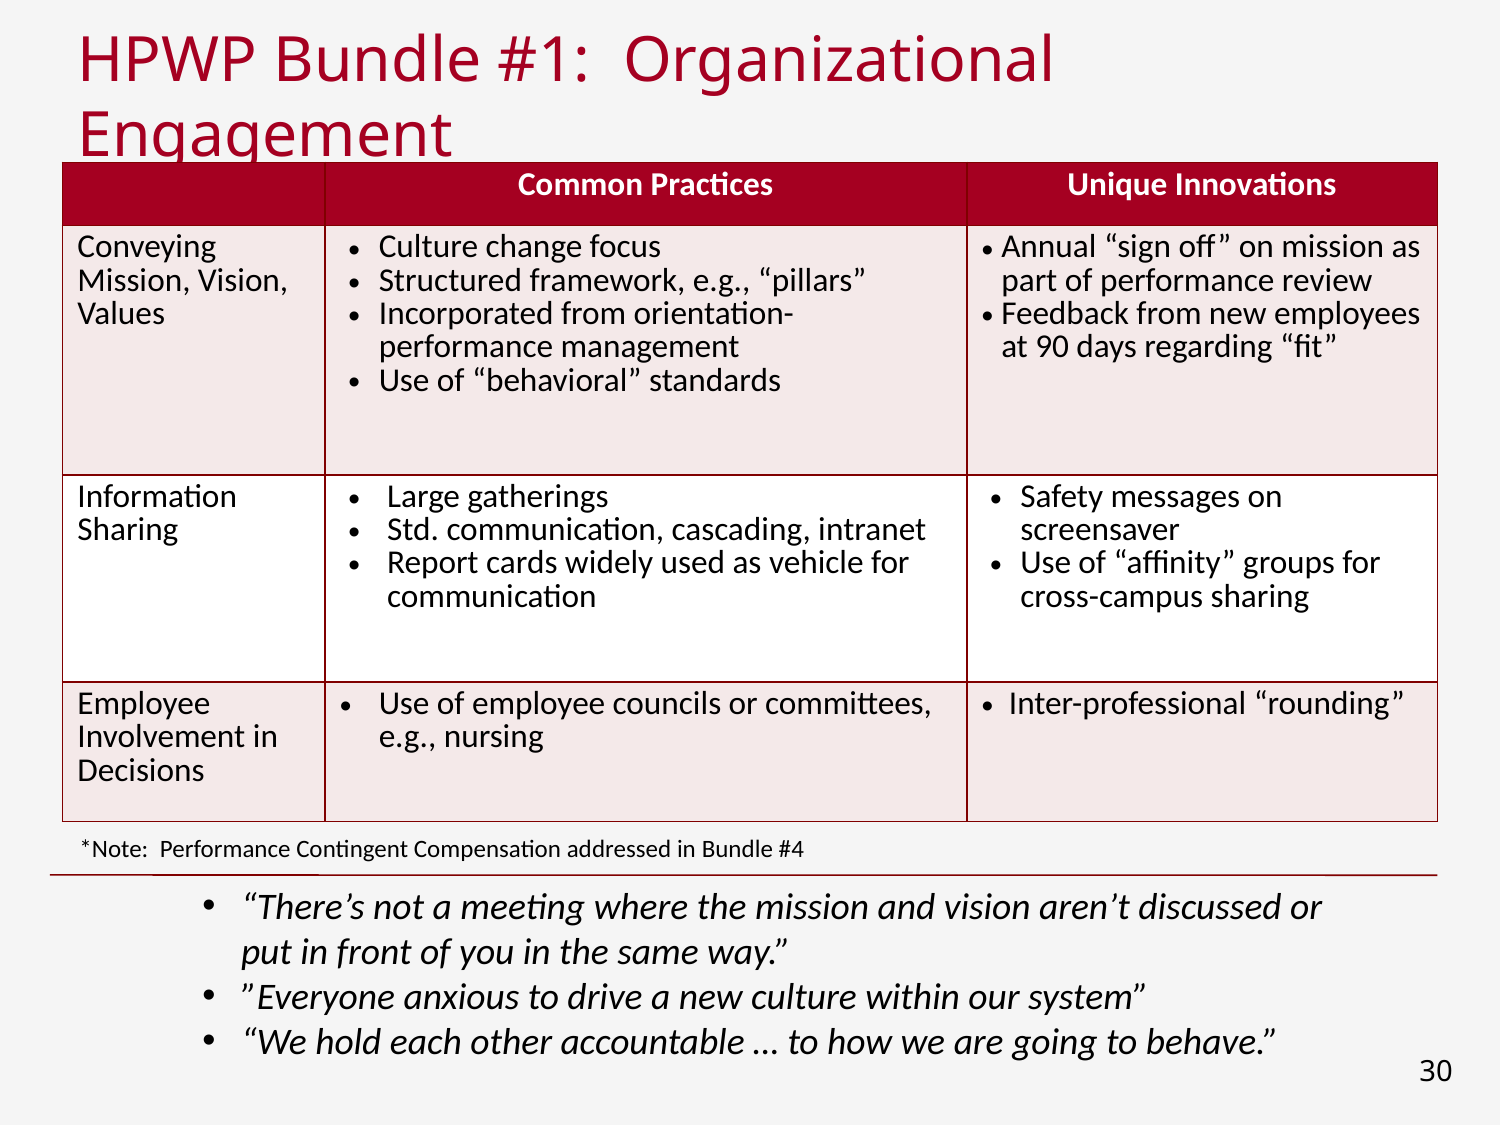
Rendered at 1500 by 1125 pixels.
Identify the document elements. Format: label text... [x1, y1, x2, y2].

table_cell Annual “sign off” on mission as part of performance review Feedback from new employees at 90 days regarding “fit” [968, 226, 1437, 474]
table_cell Safety messages on screensaver Use of “affinity” groups for cross-campus sharing [968, 476, 1437, 681]
title HPWP Bundle #1: Organizational Engagement [62, 24, 1426, 162]
table_cell Information Sharing [63, 476, 324, 681]
table_cell Employee Involvement in Decisions [63, 683, 324, 821]
table_header Unique Innovations [968, 163, 1437, 225]
slide_number 30 [1154, 1023, 1468, 1100]
table_header [63, 163, 324, 225]
table_cell Conveying Mission, Vision, Values [63, 226, 324, 474]
text_box “There’s not a meeting where the mission and vision aren’t discussed or put in front of you in the same way.” ”Everyone anxious to drive a new culture within our system” “We hold each other accountable … to how we are going to behave.” [187, 885, 1388, 1070]
text_box *Note: Performance Contingent Compensation addressed in Bundle #4 [64, 825, 821, 870]
table_cell Large gatherings Std. communication, cascading, intranet Report cards widely used as vehicle for communication [326, 476, 966, 681]
table_cell Use of employee councils or committees, e.g., nursing [326, 683, 966, 821]
table_header Common Practices [326, 163, 966, 225]
table_cell Inter-professional “rounding” [968, 683, 1437, 821]
table_cell Culture change focus Structured framework, e.g., “pillars” Incorporated from orientation- performance management Use of “behavioral” standards [326, 226, 966, 474]
